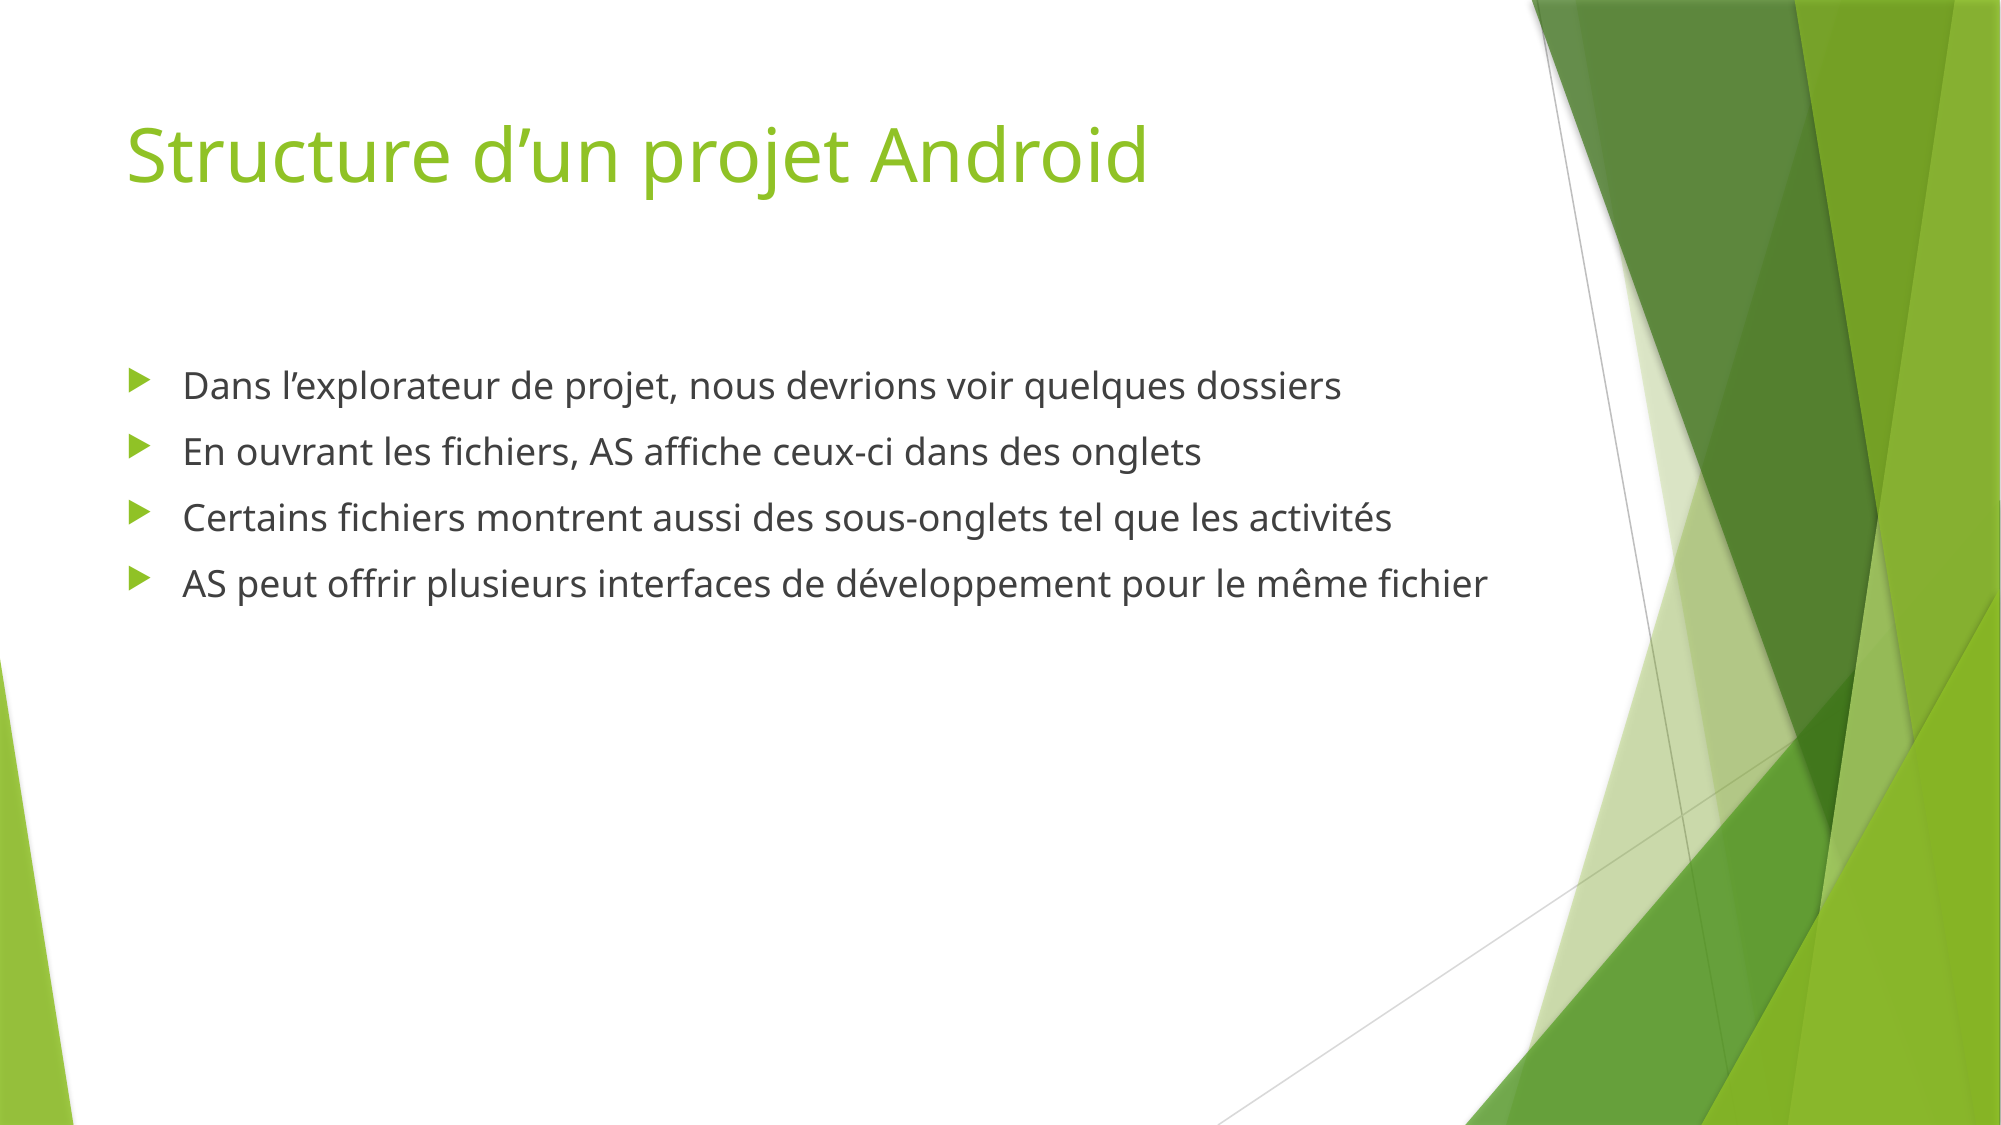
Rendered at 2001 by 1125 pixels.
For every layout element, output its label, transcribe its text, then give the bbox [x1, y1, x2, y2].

list Dans l’explorateur de projet, nous devrions voir quelques dossiers En ouvrant les fichiers, AS affiche ceux-ci dans des onglets Certains fichiers montrent aussi des sous-onglets tel que les activités AS peut offrir plusieurs interfaces de développement pour le même fichier [111, 354, 1522, 992]
title Structure d’un projet Android [111, 99, 1522, 317]
